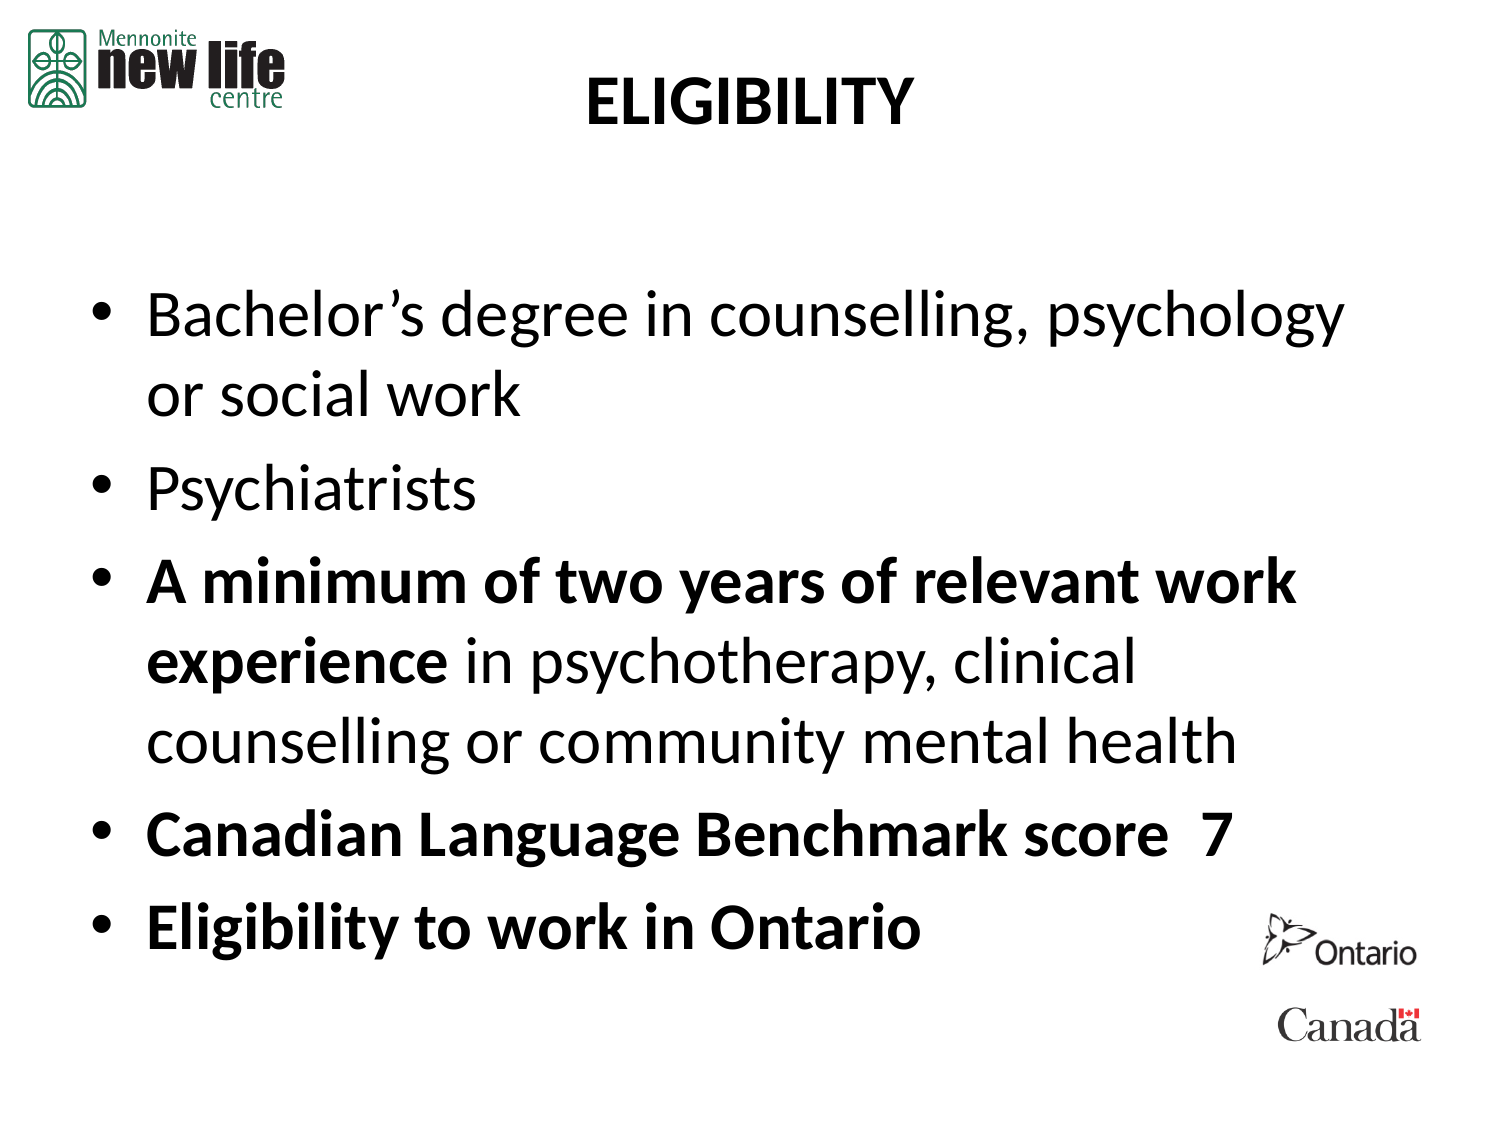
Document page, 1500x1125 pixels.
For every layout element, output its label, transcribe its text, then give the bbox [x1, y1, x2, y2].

picture [1243, 893, 1467, 1088]
list Bachelor’s degree in counselling, psychology or social work Psychiatrists A minimum of two years of relevant work experience in psychotherapy, clinical counselling or community mental health Canadian Language Benchmark score 7 Eligibility to work in Ontario [75, 262, 1425, 1063]
title ELIGIBILITY [75, 45, 1425, 233]
picture [24, 24, 288, 113]
